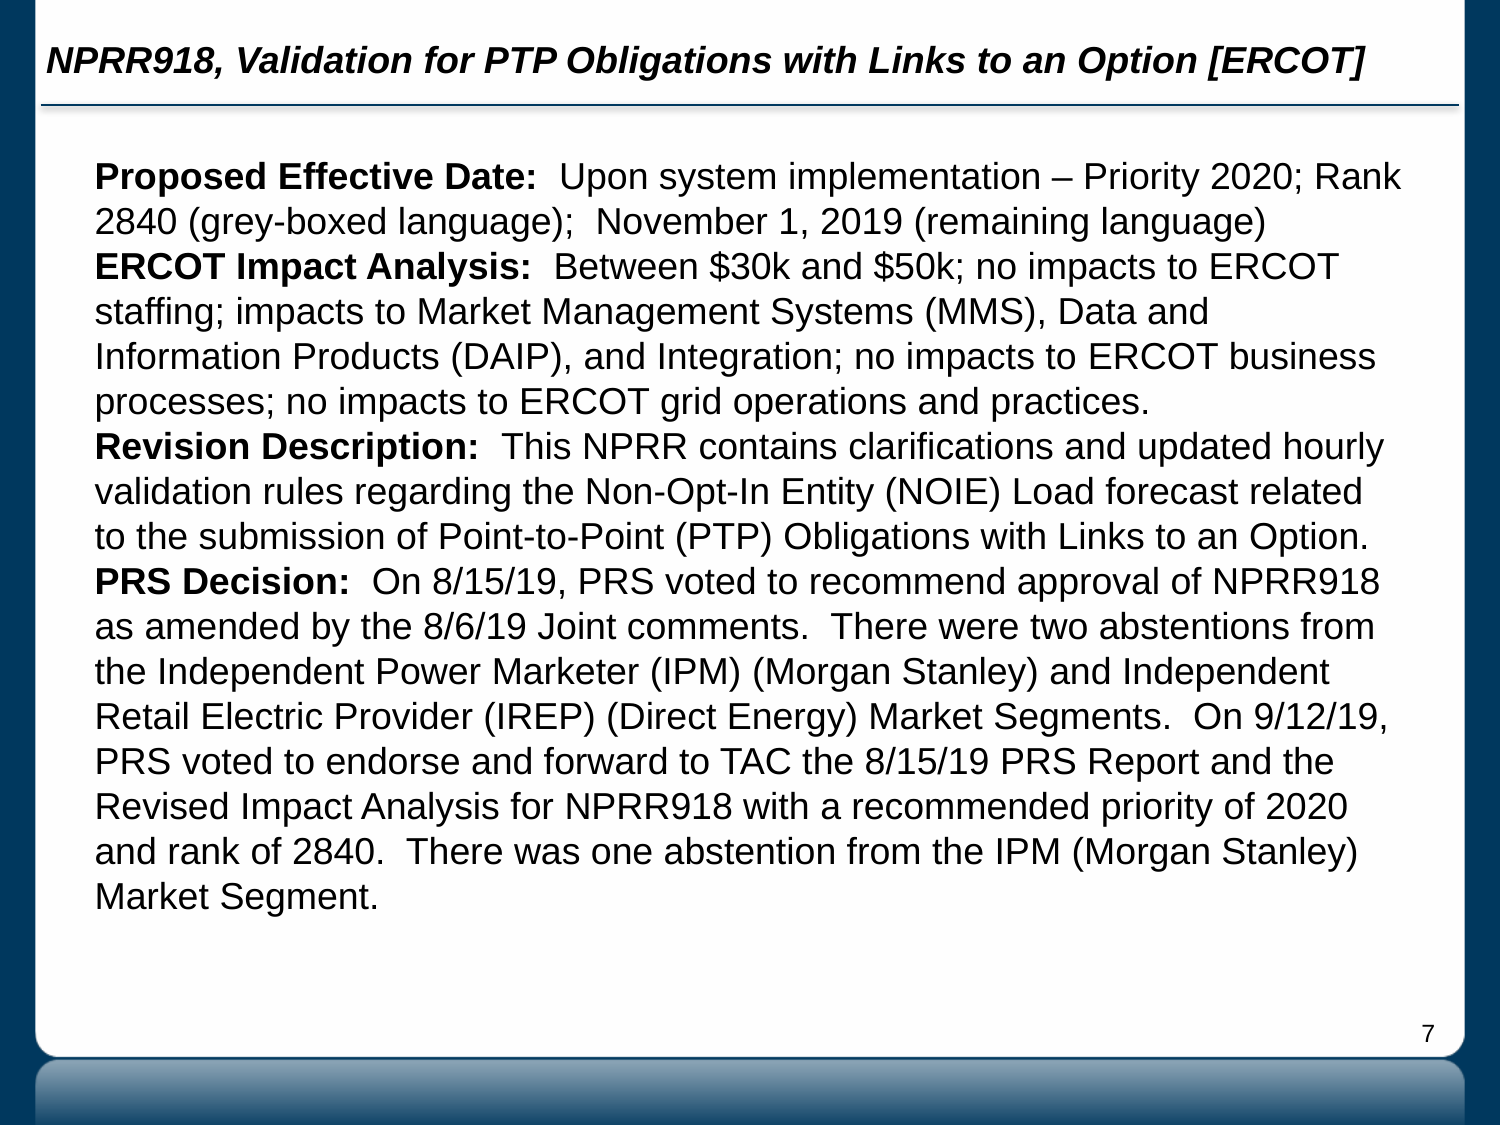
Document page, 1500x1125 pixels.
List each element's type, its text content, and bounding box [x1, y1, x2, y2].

title NPRR918, Validation for PTP Obligations with Links to an Option [ERCOT] [31, 20, 1464, 97]
picture [35, 0, 1465, 1125]
text_box Proposed Effective Date: Upon system implementation – Priority 2020; Rank 2840 (grey-boxed language); November 1, 2019 (remaining language) ERCOT Impact Analysis: Between $30k and $50k; no impacts to ERCOT staffing; impacts to Market Management Systems (MMS), Data and Information Products (DAIP), and Integration; no impacts to ERCOT business processes; no impacts to ERCOT grid operations and practices. Revision Description: This NPRR contains clarifications and updated hourly validation rules regarding the Non-Opt-In Entity (NOIE) Load forecast related to the submission of Point-to-Point (PTP) Obligations with Links to an Option. PRS Decision: On 8/15/19, PRS voted to recommend approval of NPRR918 as amended by the 8/6/19 Joint comments. There were two abstentions from the Independent Power Marketer (IPM) (Morgan Stanley) and Independent Retail Electric Provider (IREP) (Direct Energy) Market Segments. On 9/12/19, PRS voted to endorse and forward to TAC the 8/15/19 PRS Report and the Revised Impact Analysis for NPRR918 with a recommended priority of 2020 and rank of 2840. There was one abstention from the IPM (Morgan Stanley) Market Segment. [79, 144, 1419, 924]
